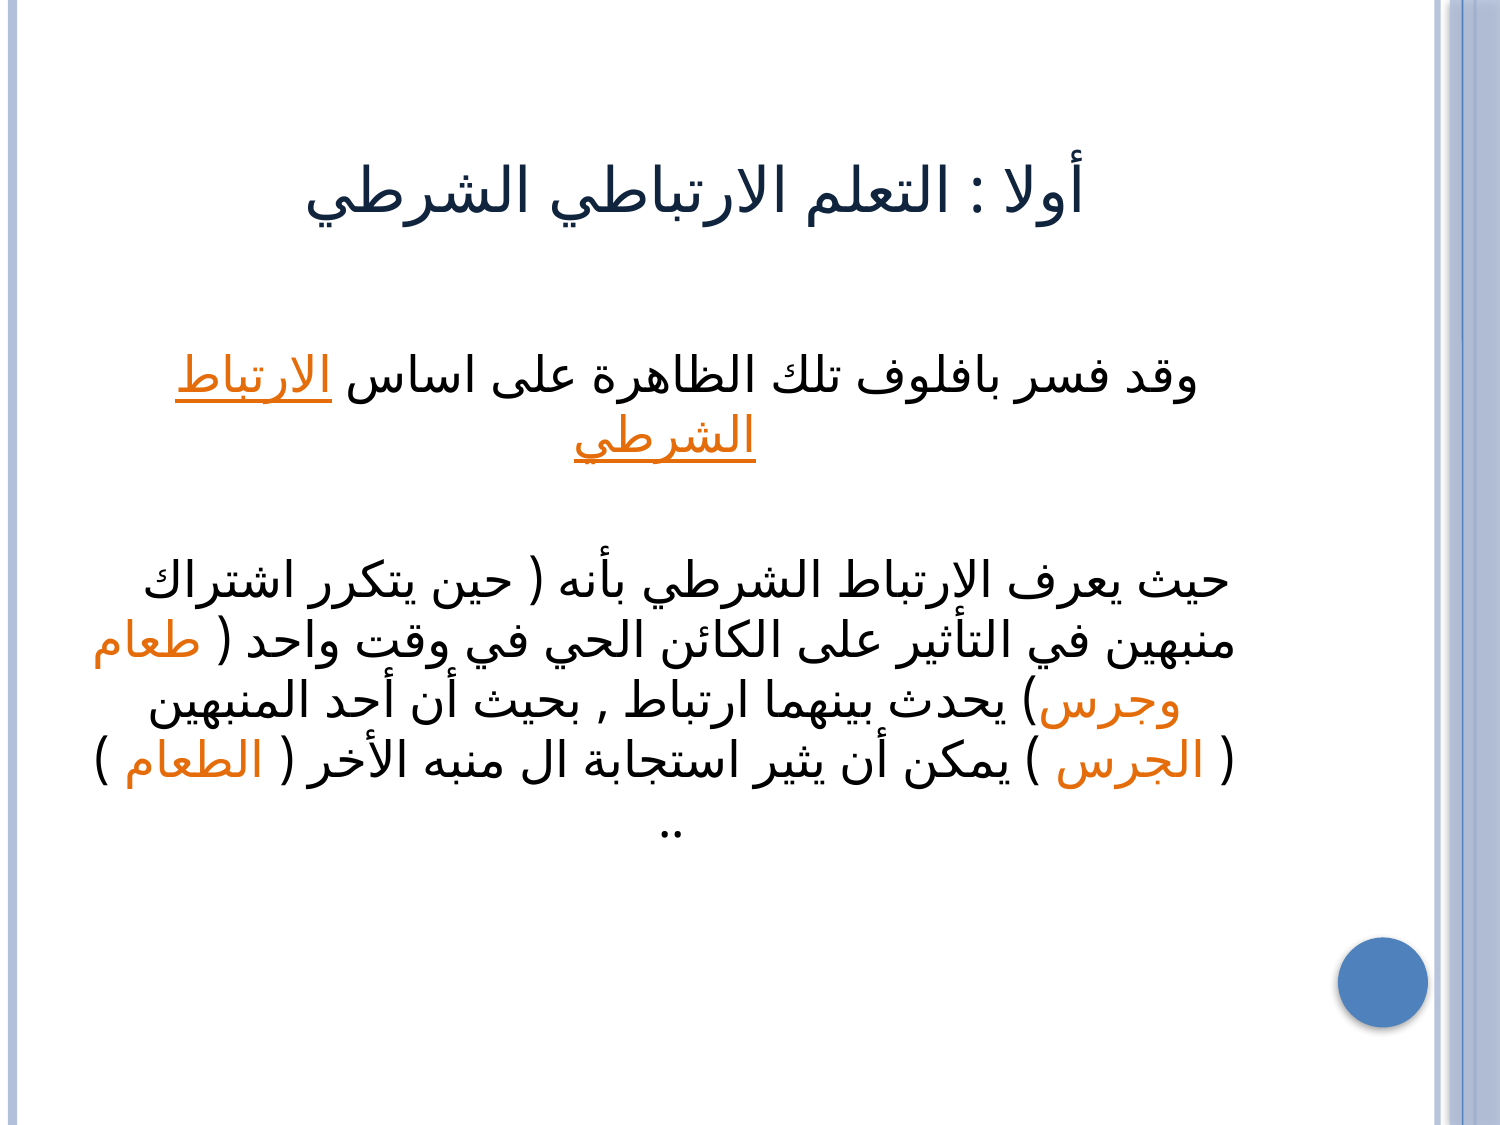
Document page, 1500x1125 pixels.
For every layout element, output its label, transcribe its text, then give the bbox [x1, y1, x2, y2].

list وقد فسر بافلوف تلك الظاهرة على اساس الارتباط الشرطي حيث يعرف الارتباط الشرطي بأنه ( حين يتكرر اشتراك منبهين في التأثير على الكائن الحي في وقت واحد ( طعام وجرس) يحدث بينهما ارتباط , بحيث أن أحد المنبهين ( الجرس ) يمكن أن يثير استجابة ال منبه الأخر ( الطعام ) .. [75, 262, 1300, 1062]
title أولا : التعلم الارتباطي الشرطي [75, 45, 1300, 233]
